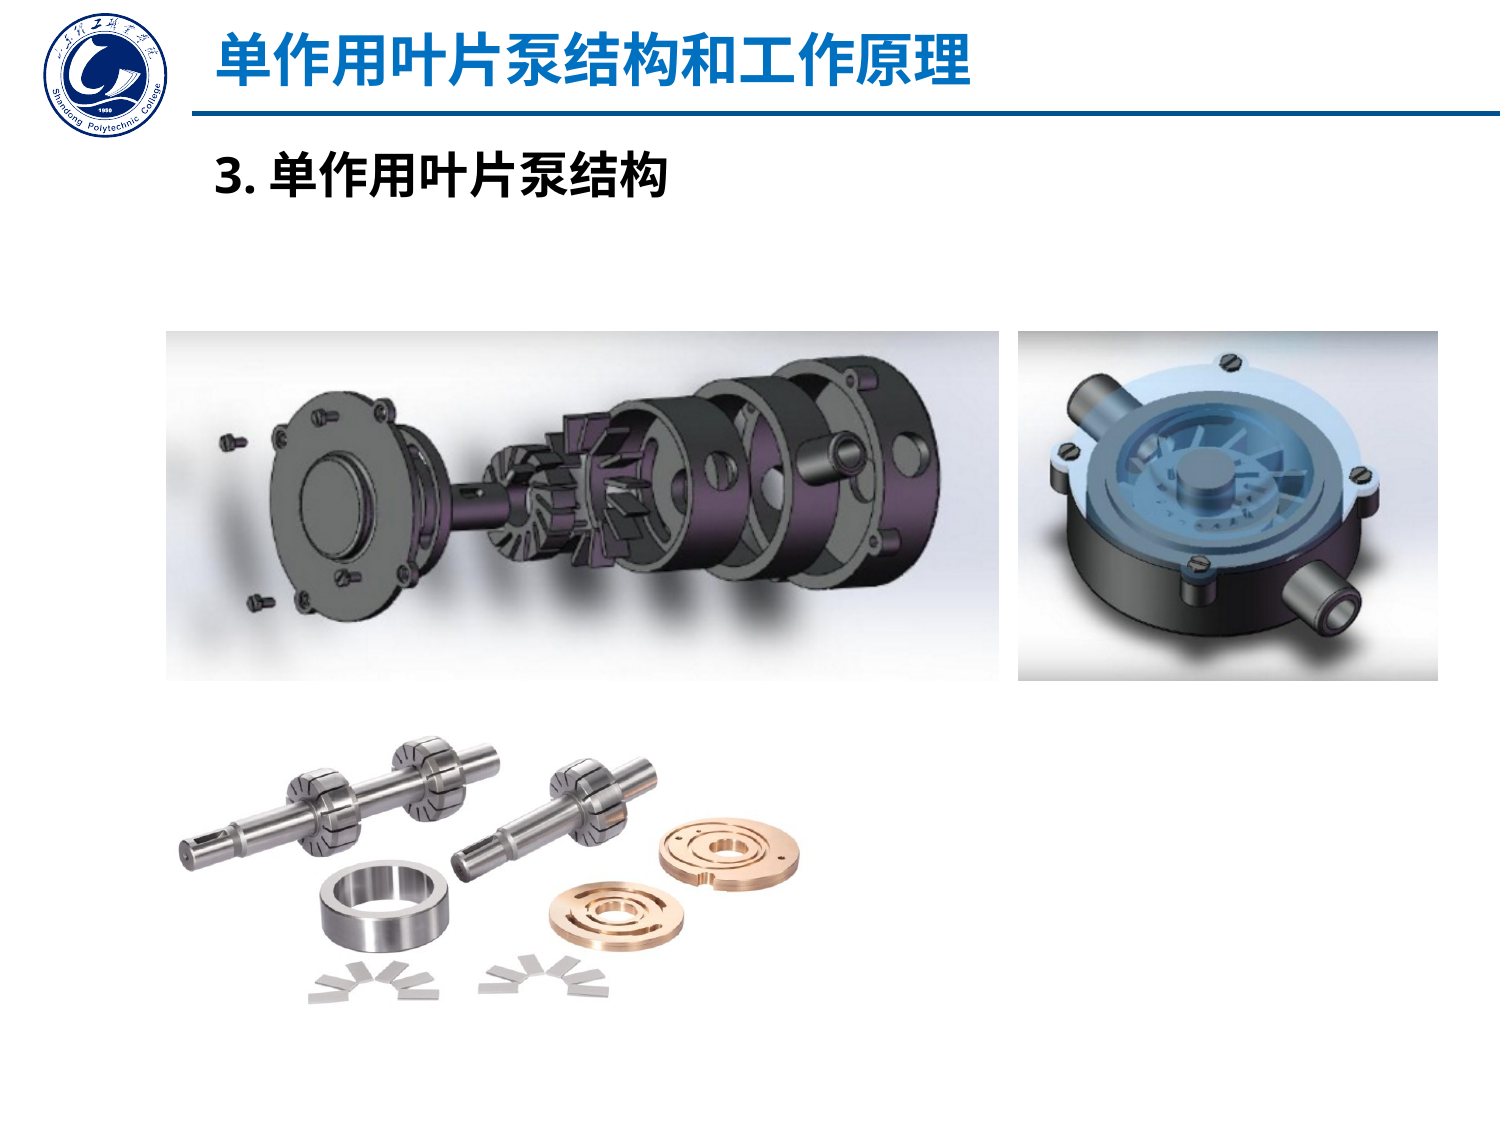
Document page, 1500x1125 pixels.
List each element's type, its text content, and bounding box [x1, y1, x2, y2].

text_box 3.单作用叶片泵结构 [199, 171, 1299, 211]
text_box 单作用叶片泵结构和工作原理 [199, 16, 1477, 171]
picture [165, 330, 999, 682]
picture [1018, 330, 1438, 682]
picture [165, 698, 811, 1028]
picture [43, 7, 174, 138]
